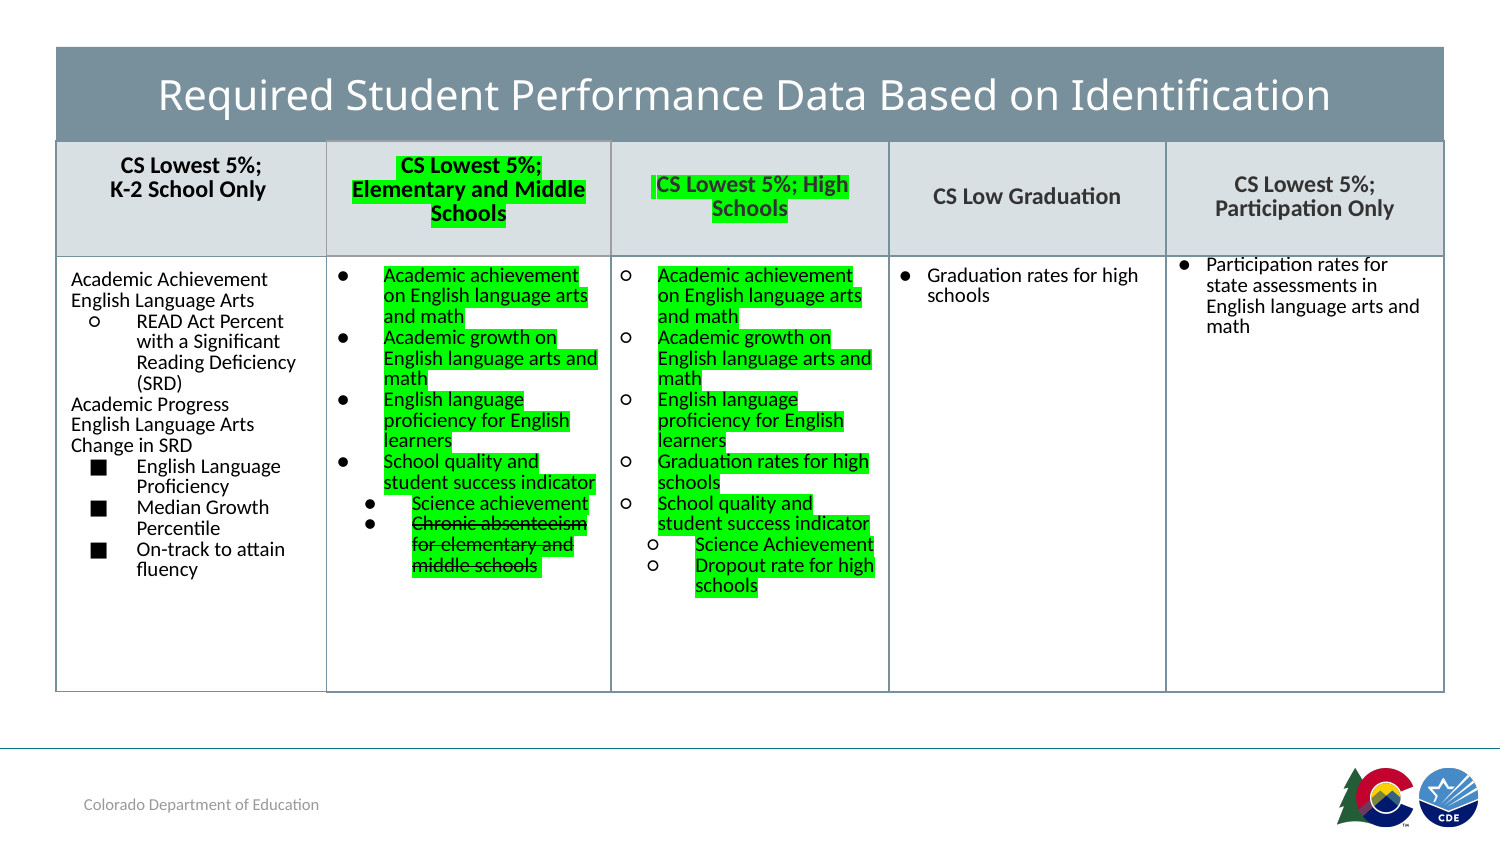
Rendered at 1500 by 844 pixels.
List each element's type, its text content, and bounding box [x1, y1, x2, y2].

picture [1336, 767, 1479, 828]
table_header CS Lowest 5%; Elementary and Middle Schools [327, 142, 610, 255]
table_cell Academic Achievement English Language Arts READ Act Percent with a Significant Reading Deficiency (SRD) Academic Progress English Language Arts Change in SRD English Language Proficiency Median Growth Percentile On-track to attain fluency [57, 257, 326, 691]
table_cell Academic achievement on English language arts and math Academic growth on English language arts and math English language proficiency for English learners Graduation rates for high schools School quality and student success indicator Science Achievement Dropout rate for high schools [612, 257, 888, 691]
table_header CS Lowest 5%; K-2 School Only [57, 142, 326, 256]
table_cell Participation rates for state assessments in English language arts and math [1167, 257, 1443, 691]
table_header CS Lowest 5%; High Schools [612, 142, 888, 255]
table_cell Academic achievement on English language arts and math Academic growth on English language arts and math English language proficiency for English learners School quality and student success indicator Science achievement Chronic absenteeism for elementary and middle schools [327, 257, 610, 691]
table_cell Graduation rates for high schools [890, 257, 1165, 691]
table_header CS Low Graduation [890, 142, 1165, 255]
title Required Student Performance Data Based on Identification [56, 46, 1444, 140]
table_header CS Lowest 5%; Participation Only [1167, 142, 1443, 255]
